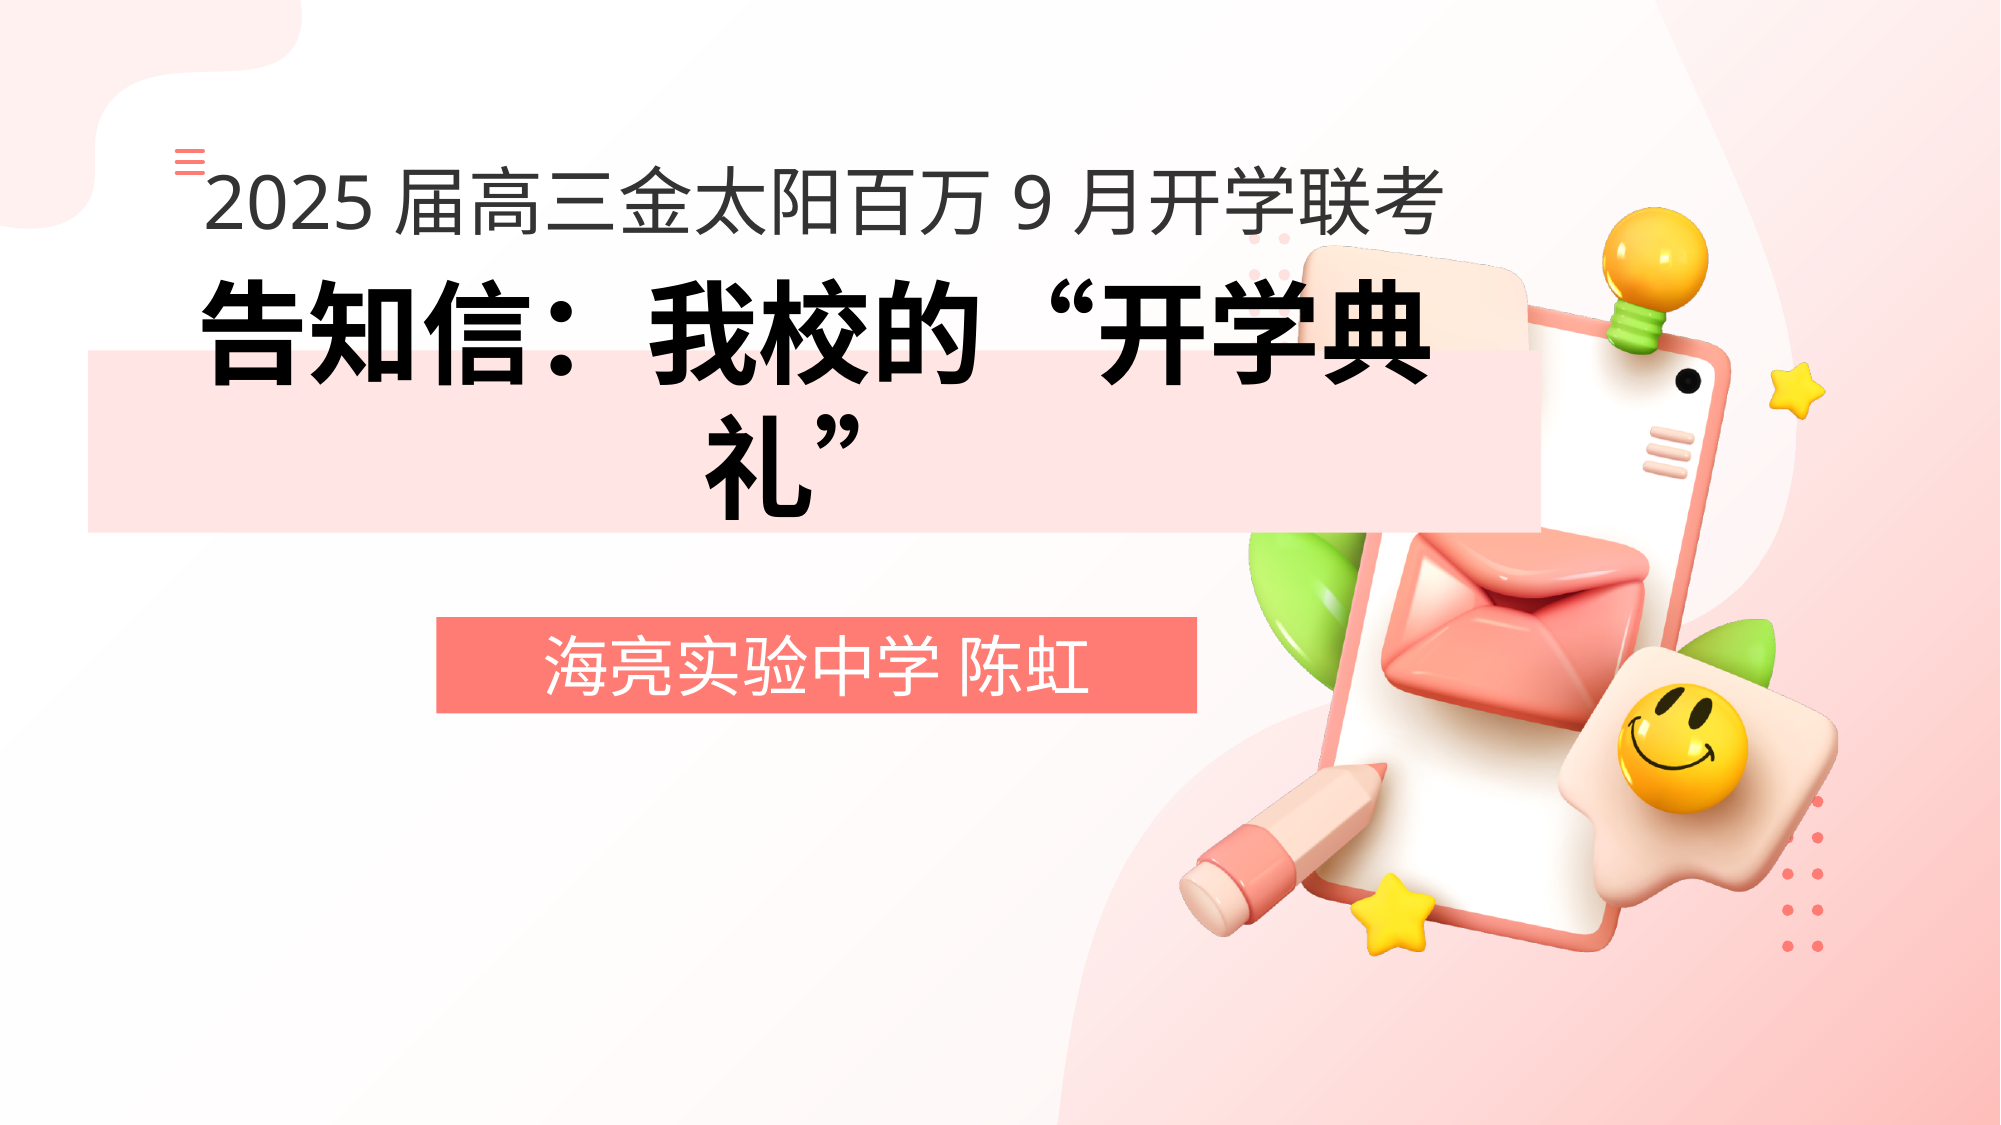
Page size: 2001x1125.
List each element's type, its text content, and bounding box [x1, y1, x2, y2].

title 告知信：我校的“开学典礼” [88, 350, 1542, 533]
subtitle 2025届高三金太阳百万9月开学联考 [203, 154, 1470, 286]
list 海亮实验中学 陈虹 [436, 617, 1198, 714]
picture [1179, 207, 1839, 1039]
